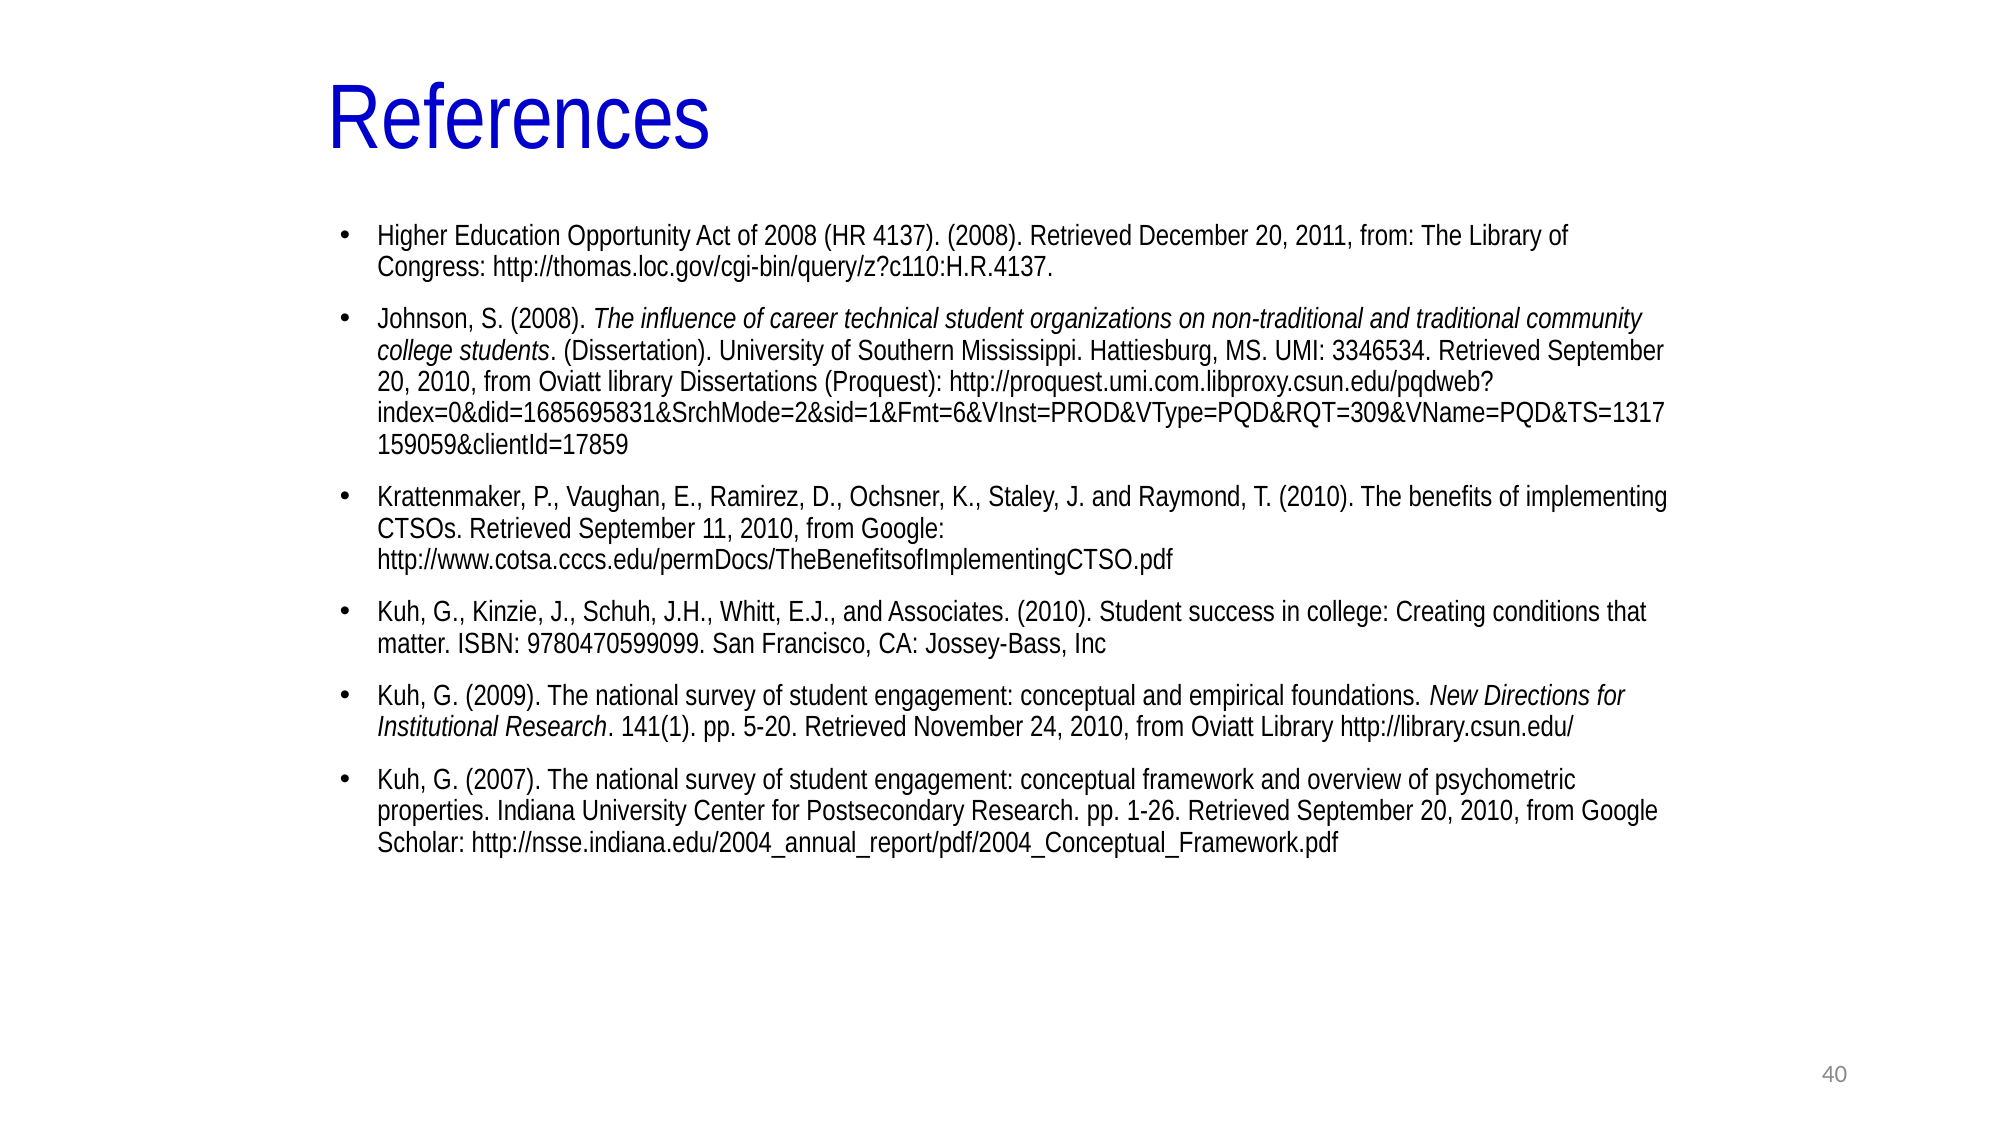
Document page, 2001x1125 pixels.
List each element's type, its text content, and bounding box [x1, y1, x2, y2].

slide_number 40 [1412, 1042, 1863, 1103]
title References [312, 24, 1438, 213]
list Higher Education Opportunity Act of 2008 (HR 4137). (2008). Retrieved December 20, 2011, from: The Library of Congress: http://thomas.loc.gov/cgi-bin/query/z?c110:H.R.4137. Johnson, S. (2008). The influence of career technical student organizations on non-traditional and traditional community college students. (Dissertation). University of Southern Mississippi. Hattiesburg, MS. UMI: 3346534. Retrieved September 20, 2010, from Oviatt library Dissertations (Proquest): http://proquest.umi.com.libproxy.csun.edu/pqdweb?index=0&did=1685695831&SrchMode=2&sid=1&Fmt=6&VInst=PROD&VType=PQD&RQT=309&VName=PQD&TS=1317159059&clientId=17859 Krattenmaker, P., Vaughan, E., Ramirez, D., Ochsner, K., Staley, J. and Raymond, T. (2010). The benefits of implementing CTSOs. Retrieved September 11, 2010, from Google: http://www.cotsa.cccs.edu/permDocs/TheBenefitsofImplementingCTSO.pdf Kuh, G., Kinzie, J., Schuh, J.H., Whitt, E.J., and Associates. (2010). Student success in college: Creating conditions that matter. ISBN: 9780470599099. San Francisco, CA: Jossey-Bass, Inc Kuh, G. (2009). The national survey of student engagement: conceptual and empirical foundations. New Directions for Institutional Research. 141(1). pp. 5-20. Retrieved November 24, 2010, from Oviatt Library http://library.csun.edu/ Kuh, G. (2007). The national survey of student engagement: conceptual framework and overview of psychometric properties. Indiana University Center for Postsecondary Research. pp. 1-26. Retrieved September 20, 2010, from Google Scholar: http://nsse.indiana.edu/2004_annual_report/pdf/2004_Conceptual_Framework.pdf [324, 212, 1688, 1000]
